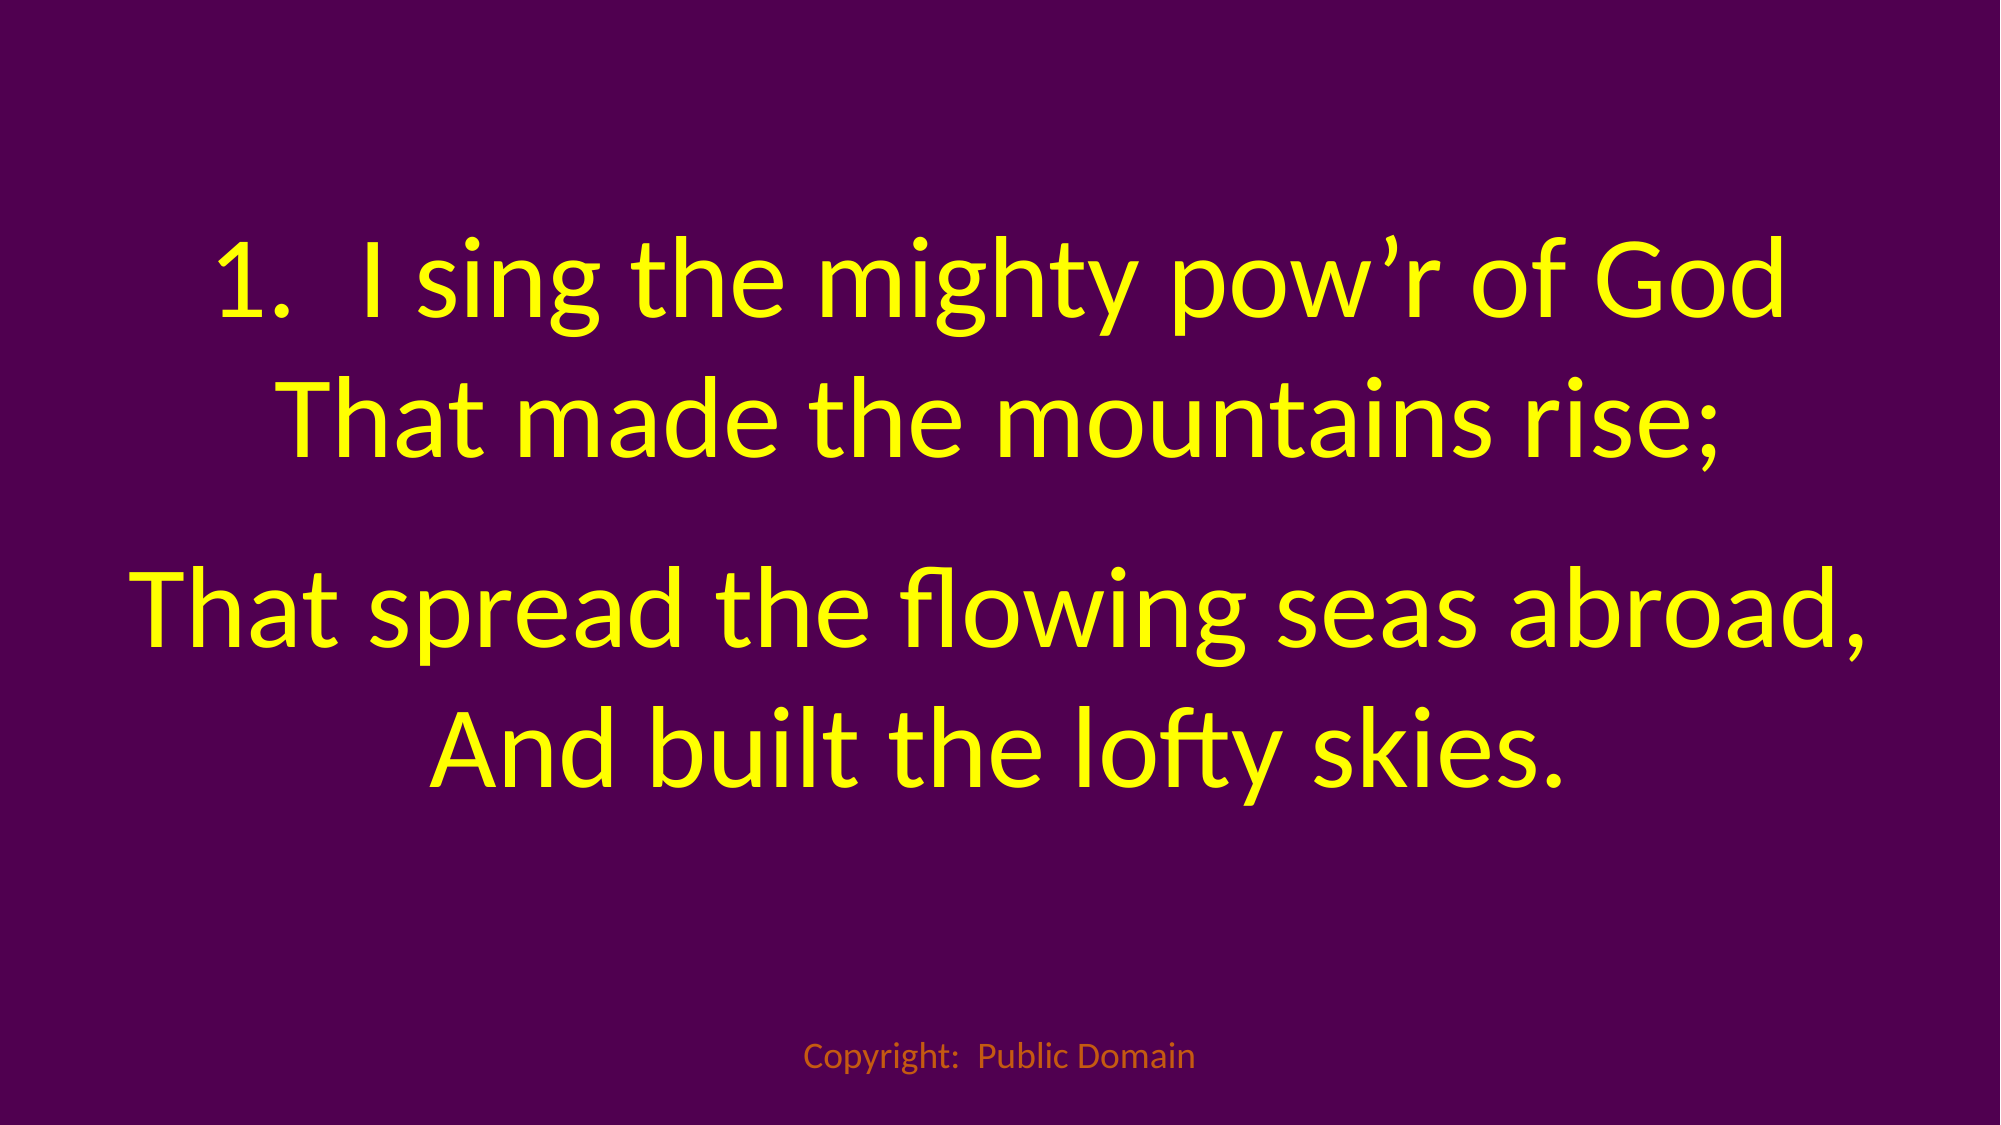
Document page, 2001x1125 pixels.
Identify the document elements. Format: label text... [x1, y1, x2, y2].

text_box Copyright: Public Domain [26, 1023, 1973, 1083]
text_box 1. I sing the mighty pow’r of God That made the mountains rise; That spread the flowing seas abroad, And built the lofty skies. [0, 193, 2000, 819]
